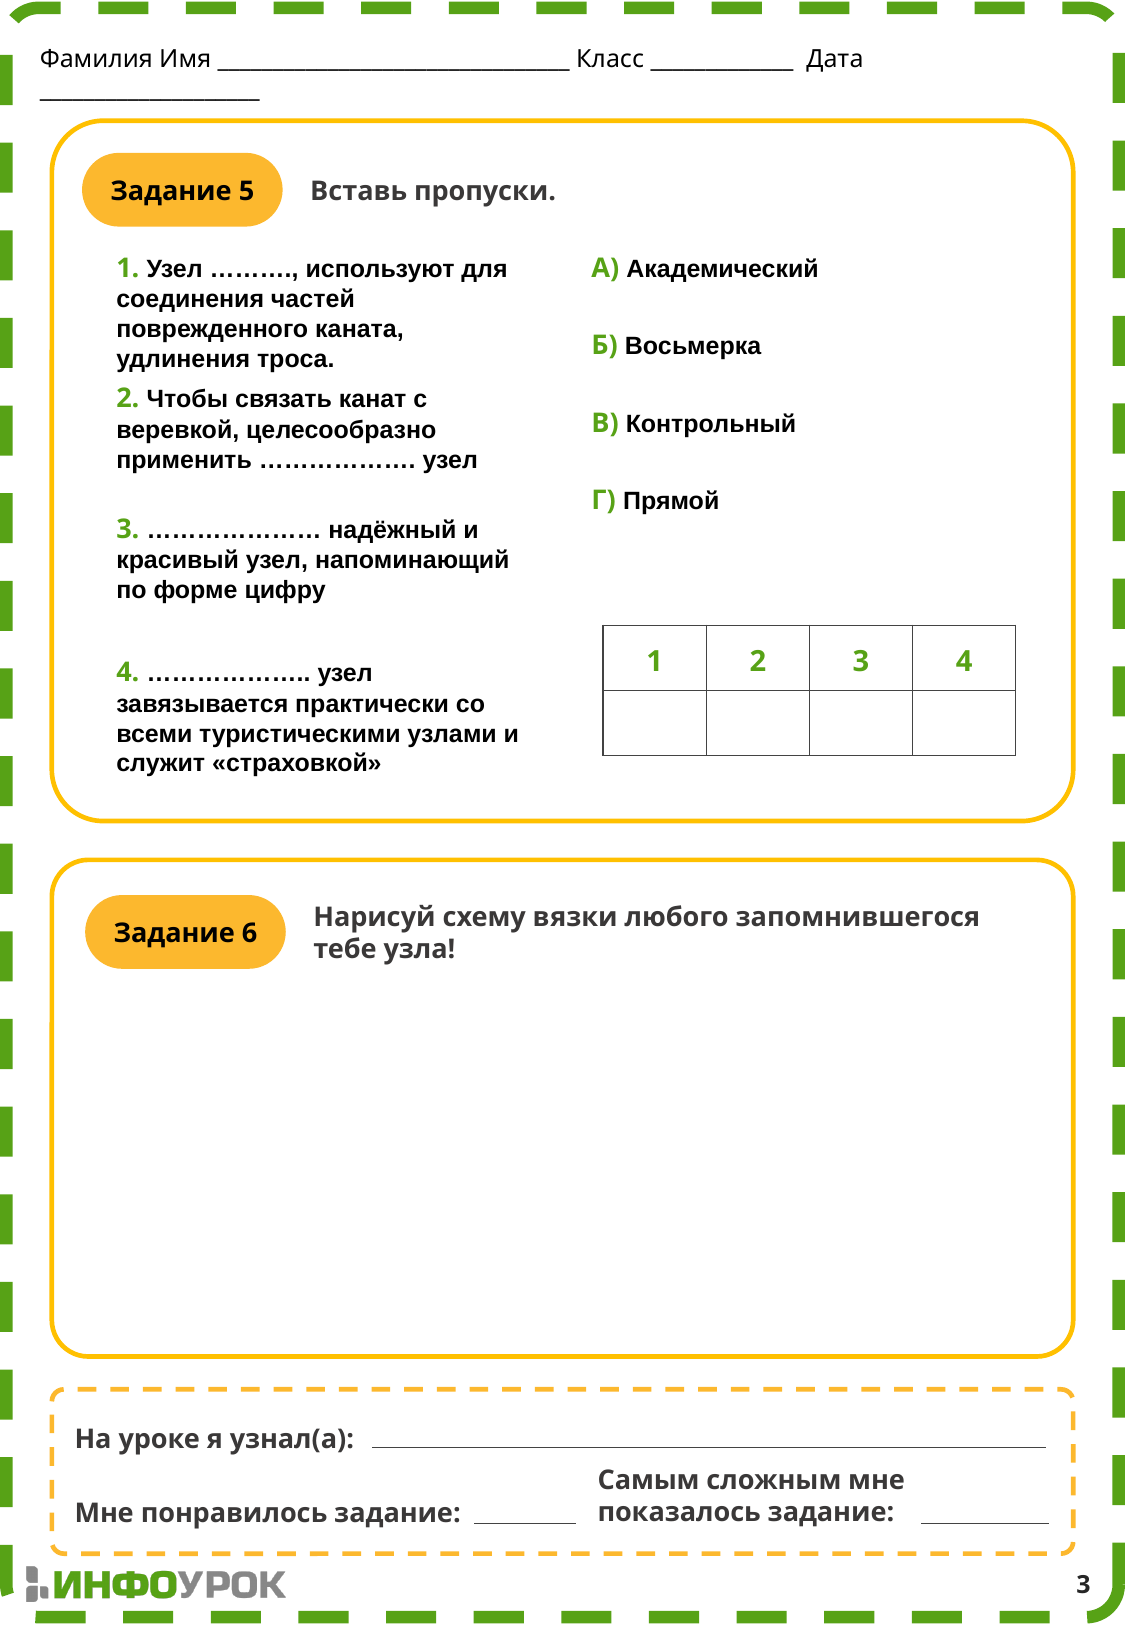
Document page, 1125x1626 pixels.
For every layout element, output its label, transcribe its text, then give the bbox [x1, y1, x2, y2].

text_box 3 [1061, 1560, 1102, 1606]
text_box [51, 120, 1074, 822]
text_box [51, 859, 1074, 1357]
text_box [6, 7, 1119, 1618]
text_box [51, 1389, 1074, 1554]
picture [26, 1566, 287, 1603]
text_box Фамилия Имя ________________________________ Класс _____________ Дата ____________________ [24, 35, 1103, 111]
text_box Мне понравилось задание: [59, 1487, 513, 1535]
text_box Самым сложным мне показалось задание: [582, 1456, 981, 1535]
text_box На уроке я узнал(а): [59, 1414, 406, 1462]
